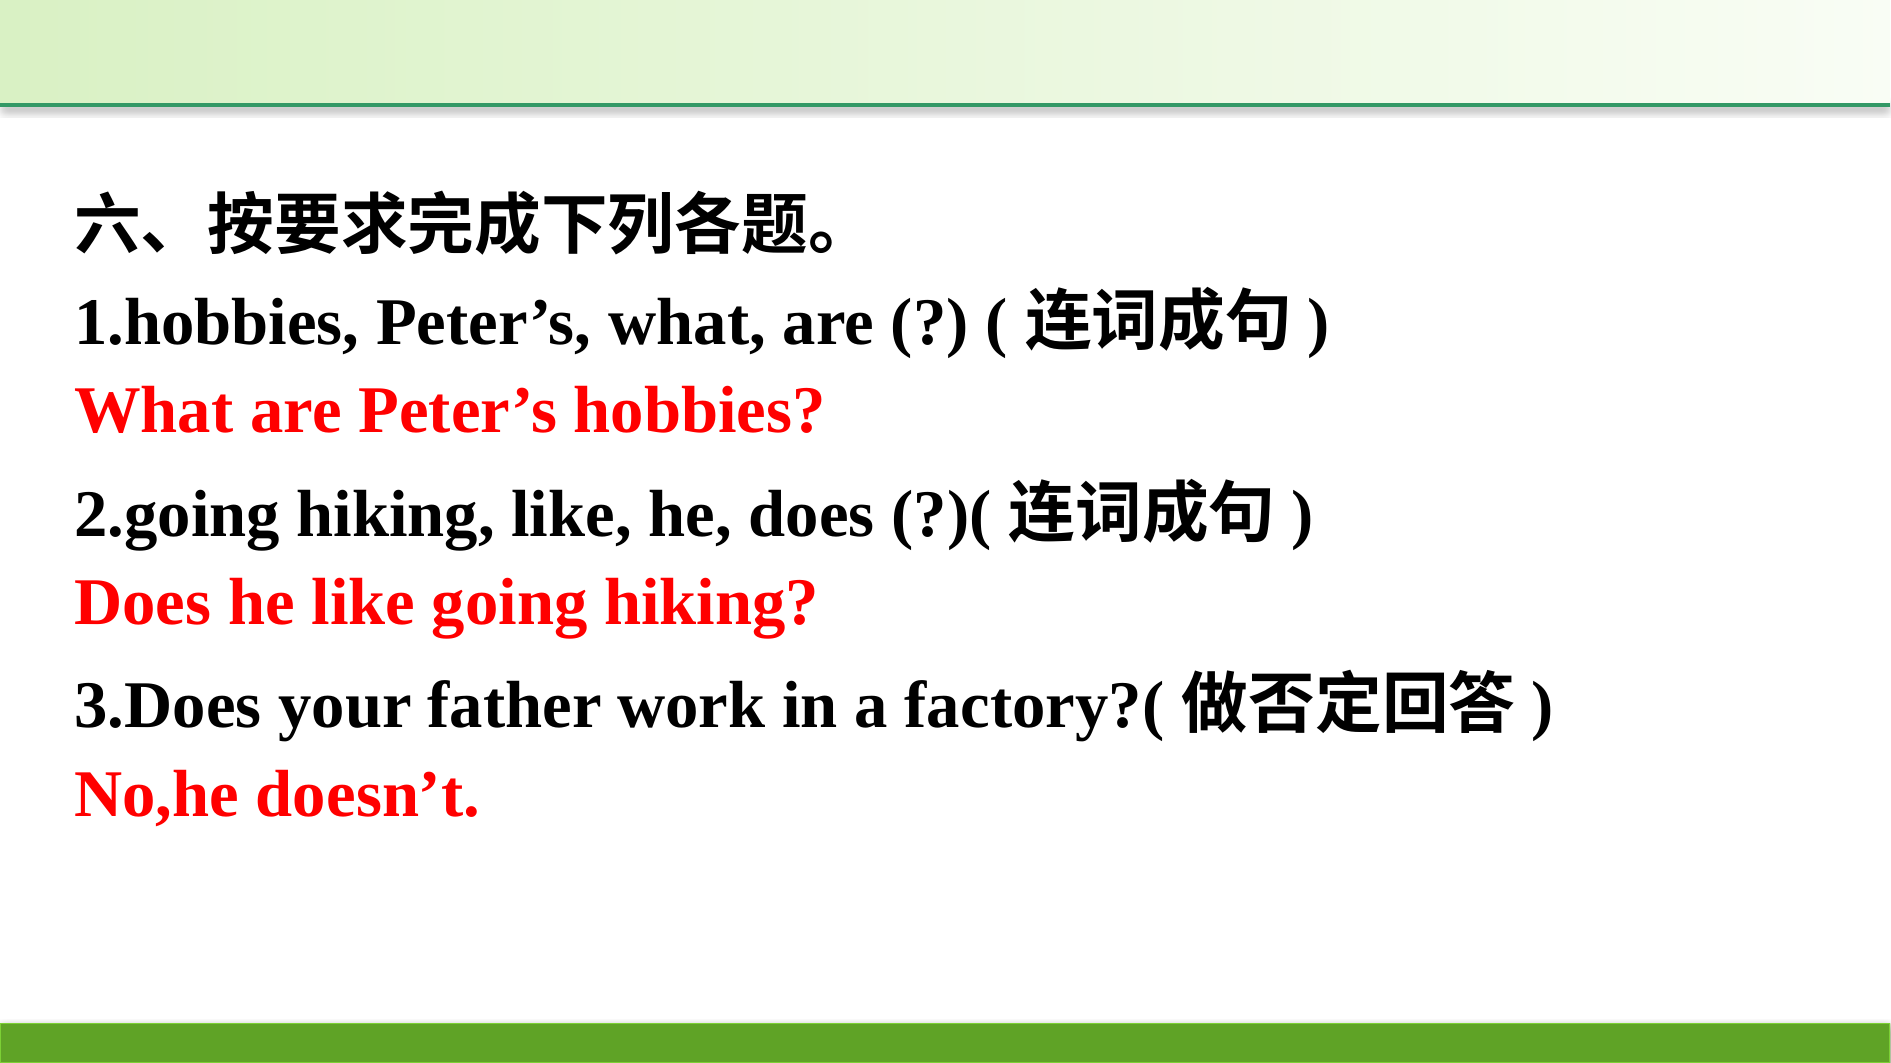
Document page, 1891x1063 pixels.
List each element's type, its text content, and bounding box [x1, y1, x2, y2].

text_box What are Peter’s hobbies? Does he like going hiking? No,he doesn’t. [59, 342, 1833, 837]
text_box 六、按要求完成下列各题。 1.hobbies, Peter’s, what, are (?) (连词成句) 2.going hiking, like, he, does (?)(连词成句) 3.Does your father work in a factory?(做否定回答) [59, 158, 1833, 342]
